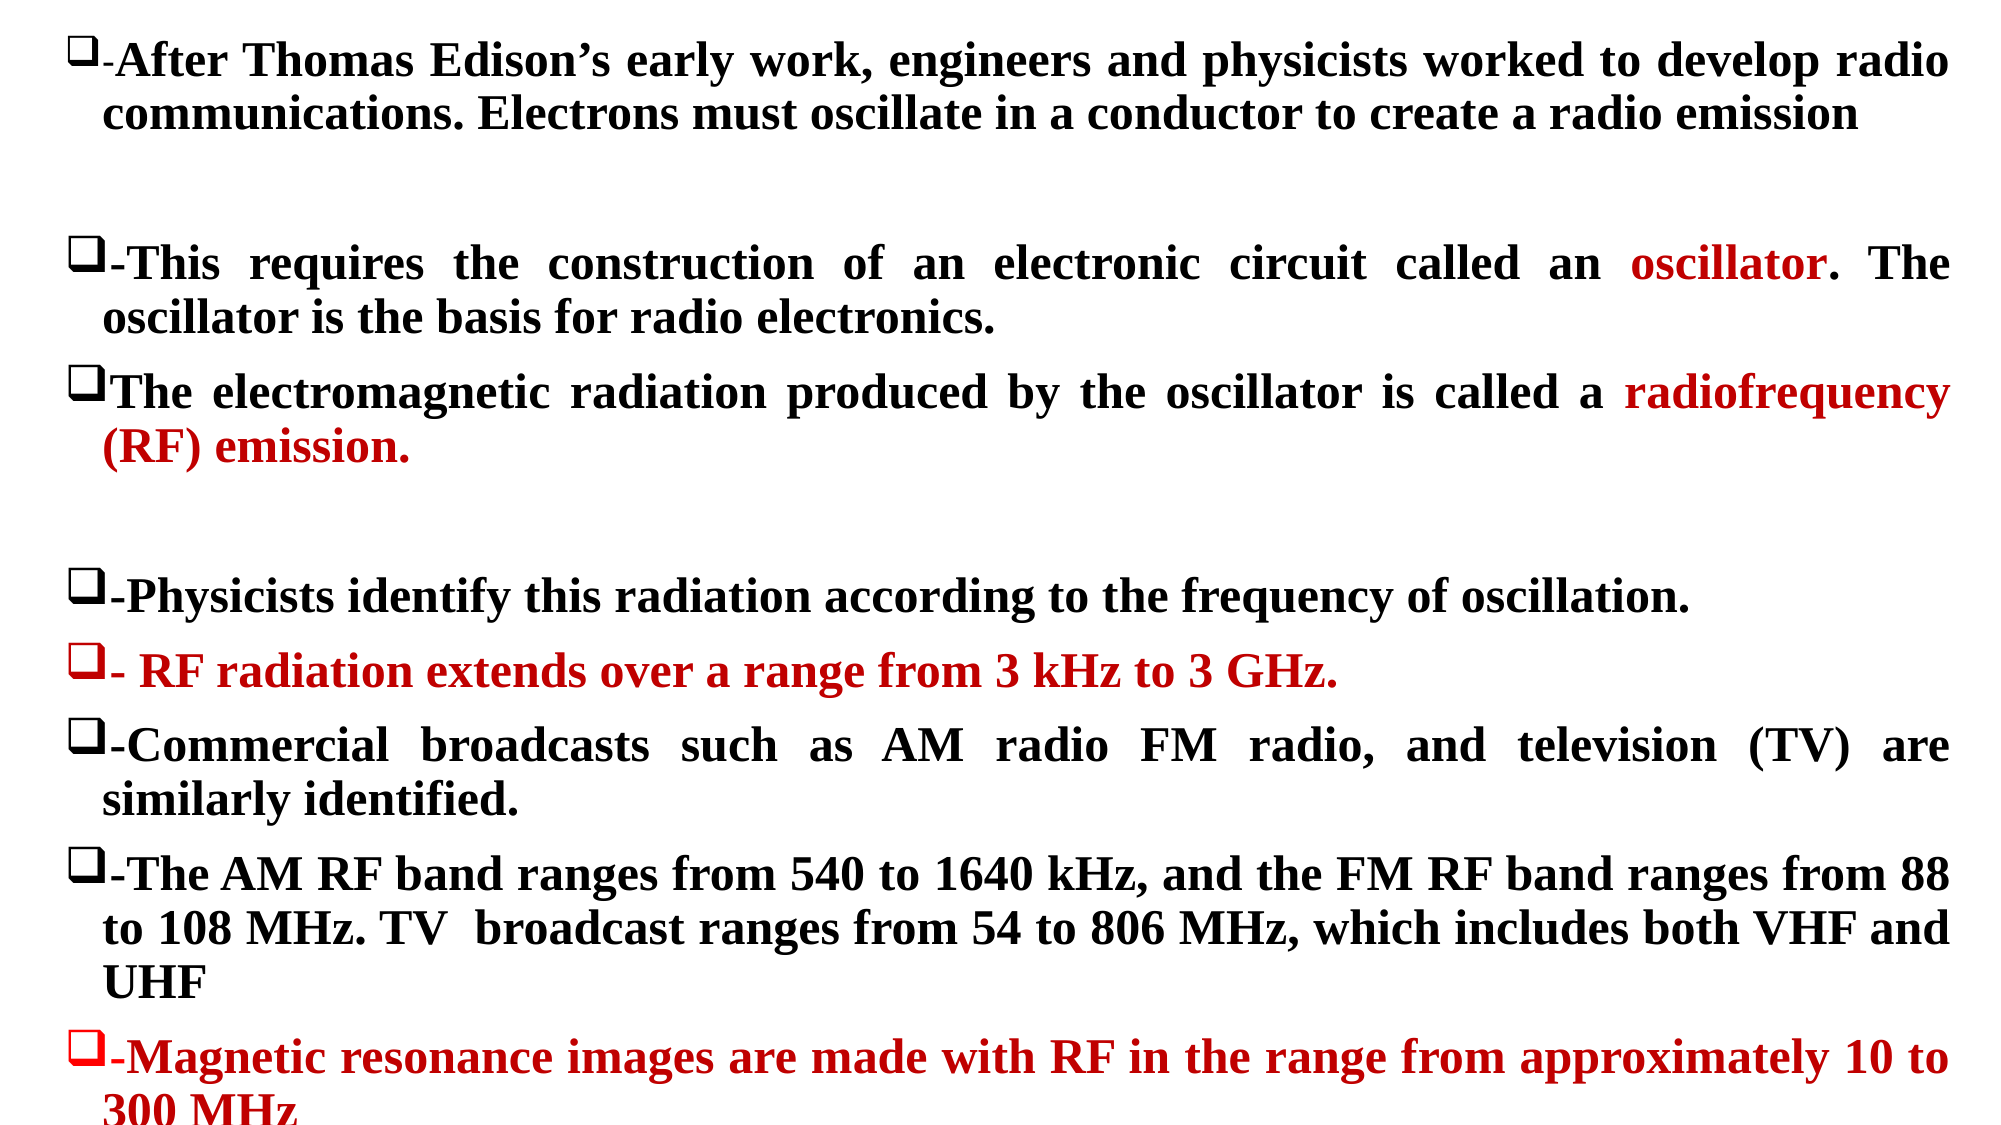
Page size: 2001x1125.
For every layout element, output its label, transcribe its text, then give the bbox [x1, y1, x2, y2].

list -After Thomas Edison’s early work, engineers and physicists worked to develop radio communications. Electrons must oscillate in a conductor to create a radio emission -This requires the construction of an electronic circuit called an oscillator. The oscillator is the basis for radio electronics. The electromagnetic radiation produced by the oscillator is called a radiofrequency (RF) emission. -Physicists identify this radiation according to the frequency of oscillation. - RF radiation extends over a range from 3 kHz to 3 GHz. -Commercial broadcasts such as AM radio FM radio, and television (TV) are similarly identified. -The AM RF band ranges from 540 to 1640 kHz, and the FM RF band ranges from 88 to 108 MHz. TV broadcast ranges from 54 to 806 MHz, which includes both VHF and UHF -Magnetic resonance images are made with RF in the range from approximately 10 to 300 MHz . [49, 25, 1967, 1057]
